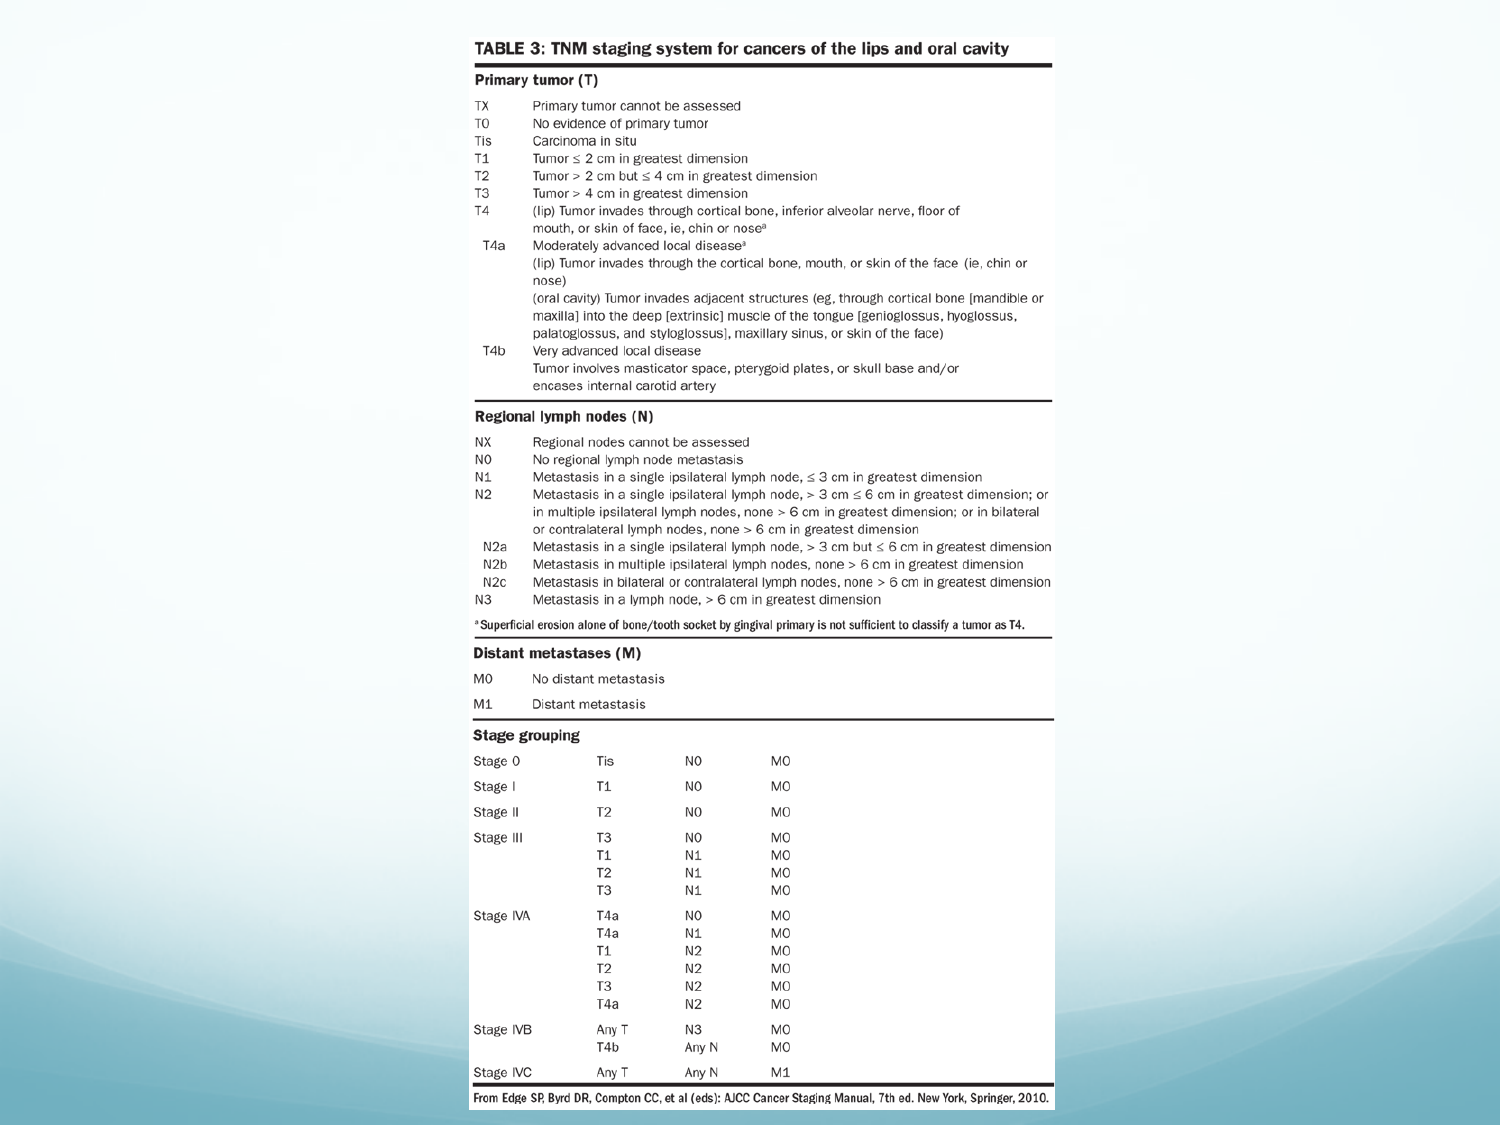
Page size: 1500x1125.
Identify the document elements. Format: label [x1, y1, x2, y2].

list [0, 36, 1500, 1111]
